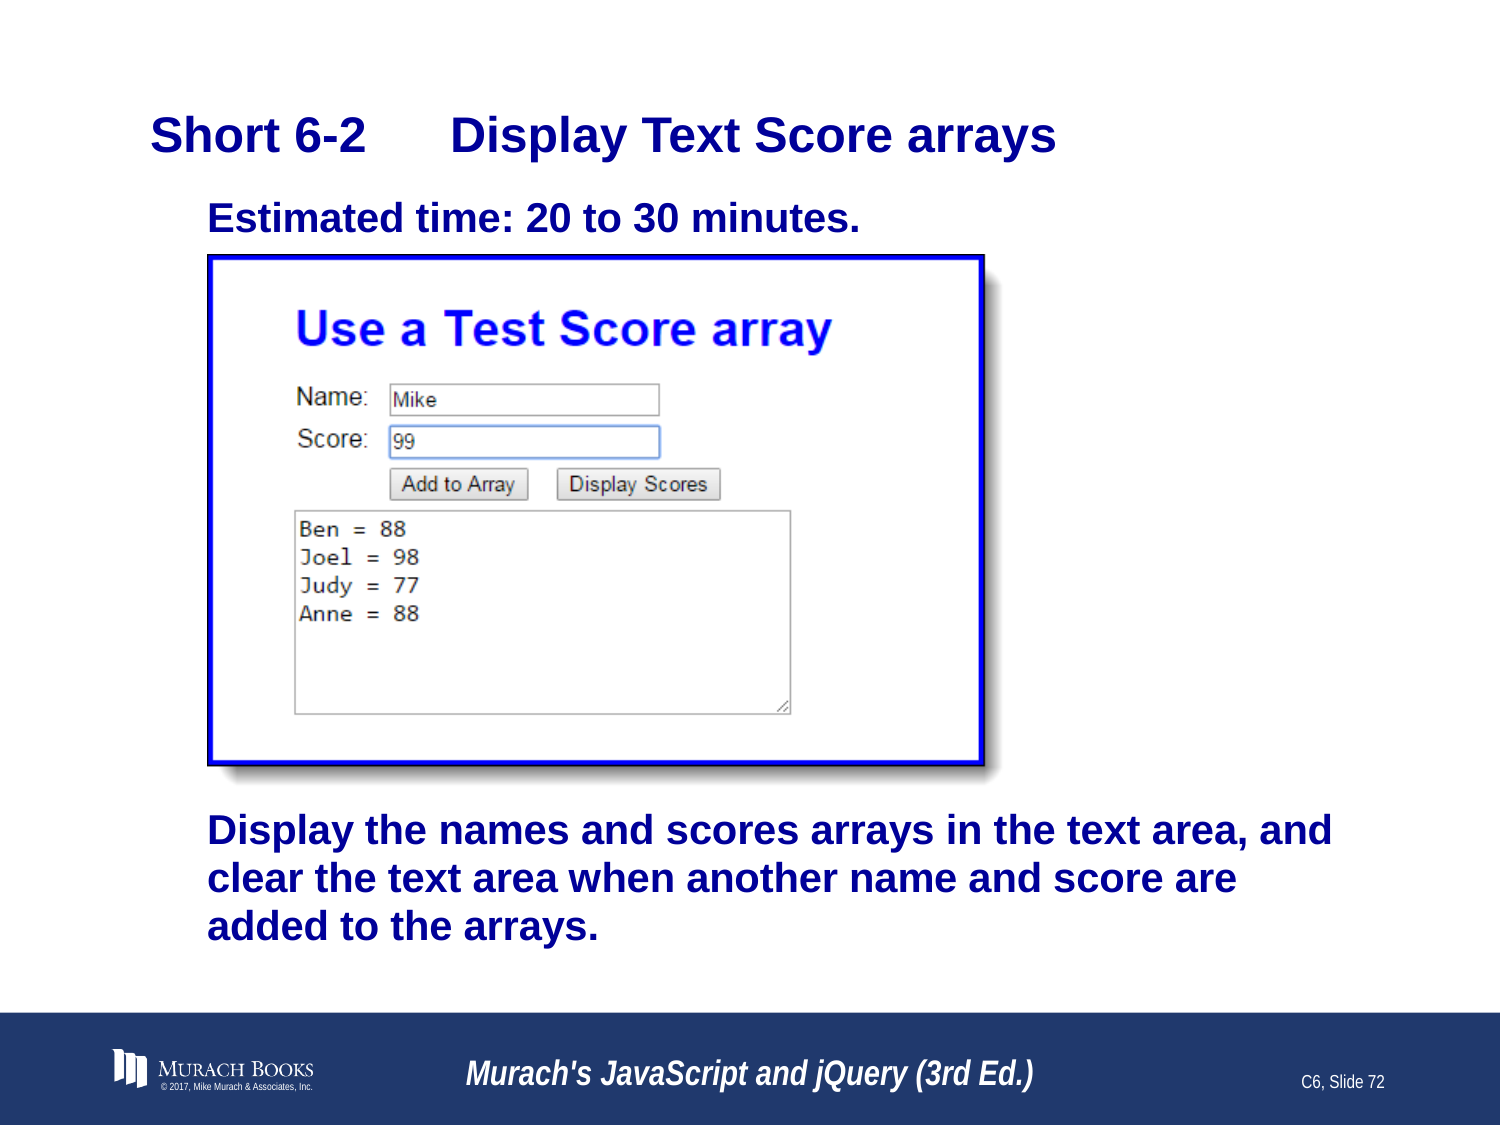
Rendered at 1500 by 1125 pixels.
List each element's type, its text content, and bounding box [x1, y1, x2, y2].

title Short 6-2 Display Text Score arrays [150, 102, 1350, 164]
slide_number Murach's JavaScript and jQuery (3rd Ed.) [463, 1025, 1050, 1100]
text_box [149, 174, 1350, 962]
slide_number C6, Slide 72 [1087, 1025, 1400, 1100]
footer © 2017, Mike Murach & Associates, Inc. [12, 1025, 463, 1100]
